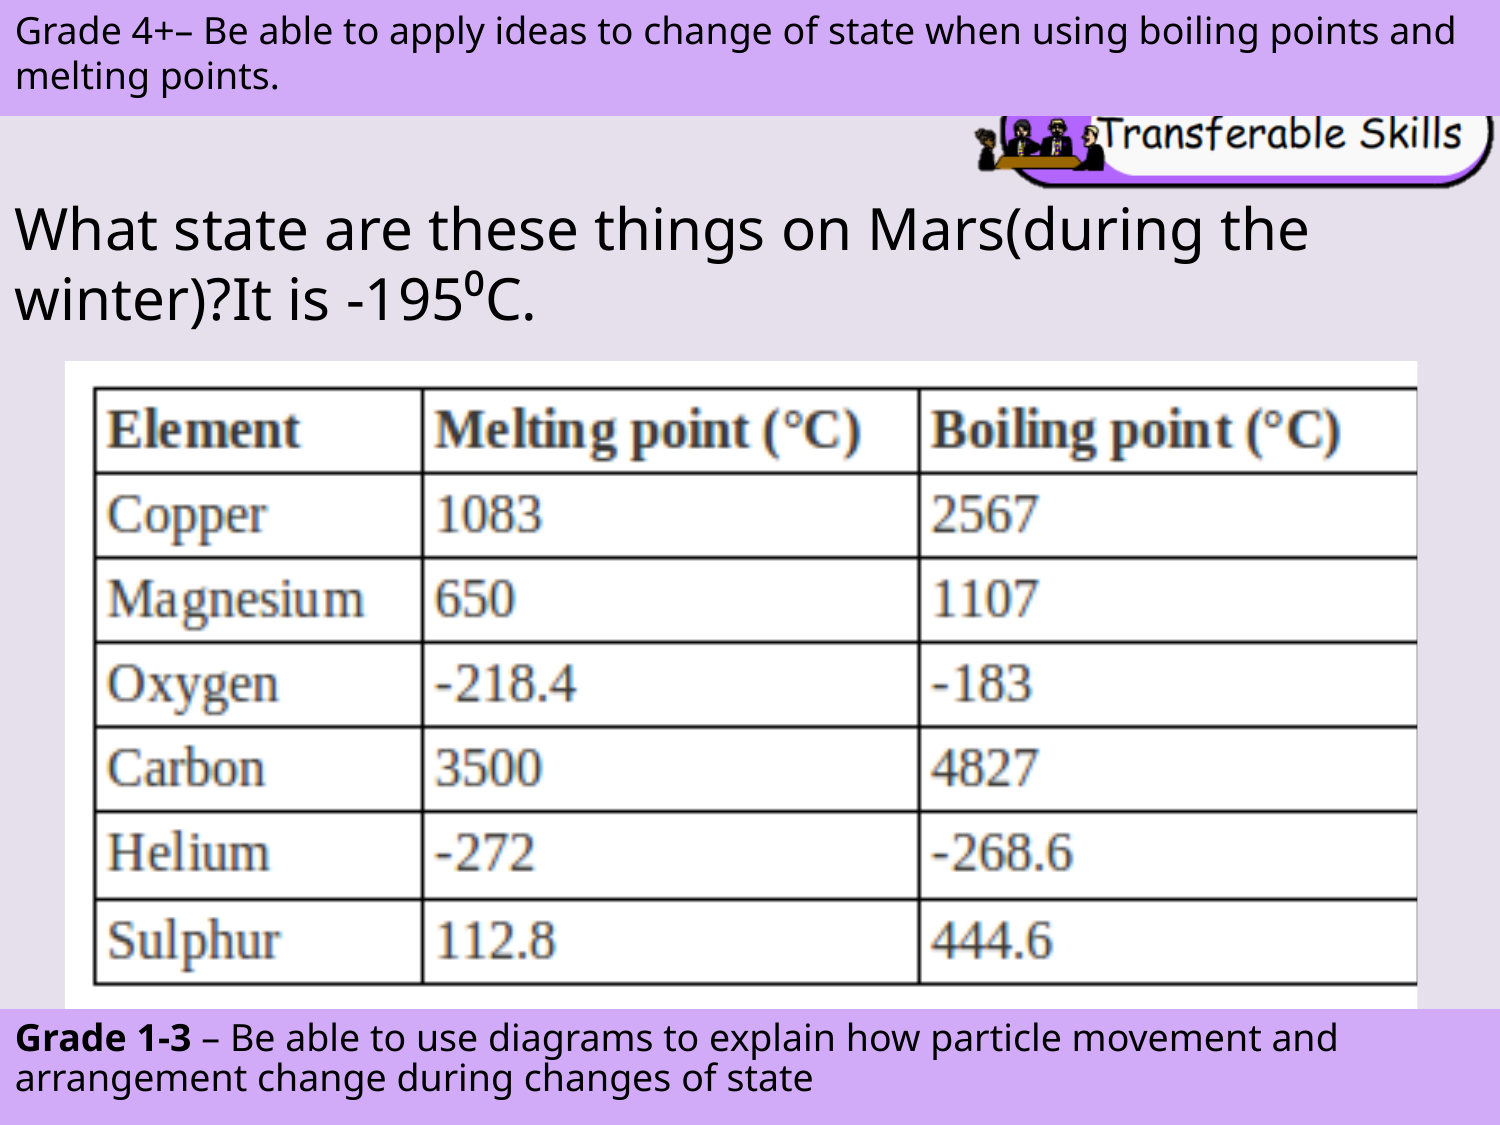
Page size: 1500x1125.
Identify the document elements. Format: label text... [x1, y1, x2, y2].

picture [64, 361, 1418, 1014]
text_box Grade 1-3 – Be able to use diagrams to explain how particle movement and arrangement change during changes of state [0, 1011, 1500, 1125]
text_box [0, 340, 1500, 1009]
text_box Grade 4+– Be able to apply ideas to change of state when using boiling points and melting points. [0, 0, 1500, 215]
picture [971, 66, 1500, 201]
text_box What state are these things on Mars(during the winter)?It is -195⁰C. [0, 215, 1500, 340]
